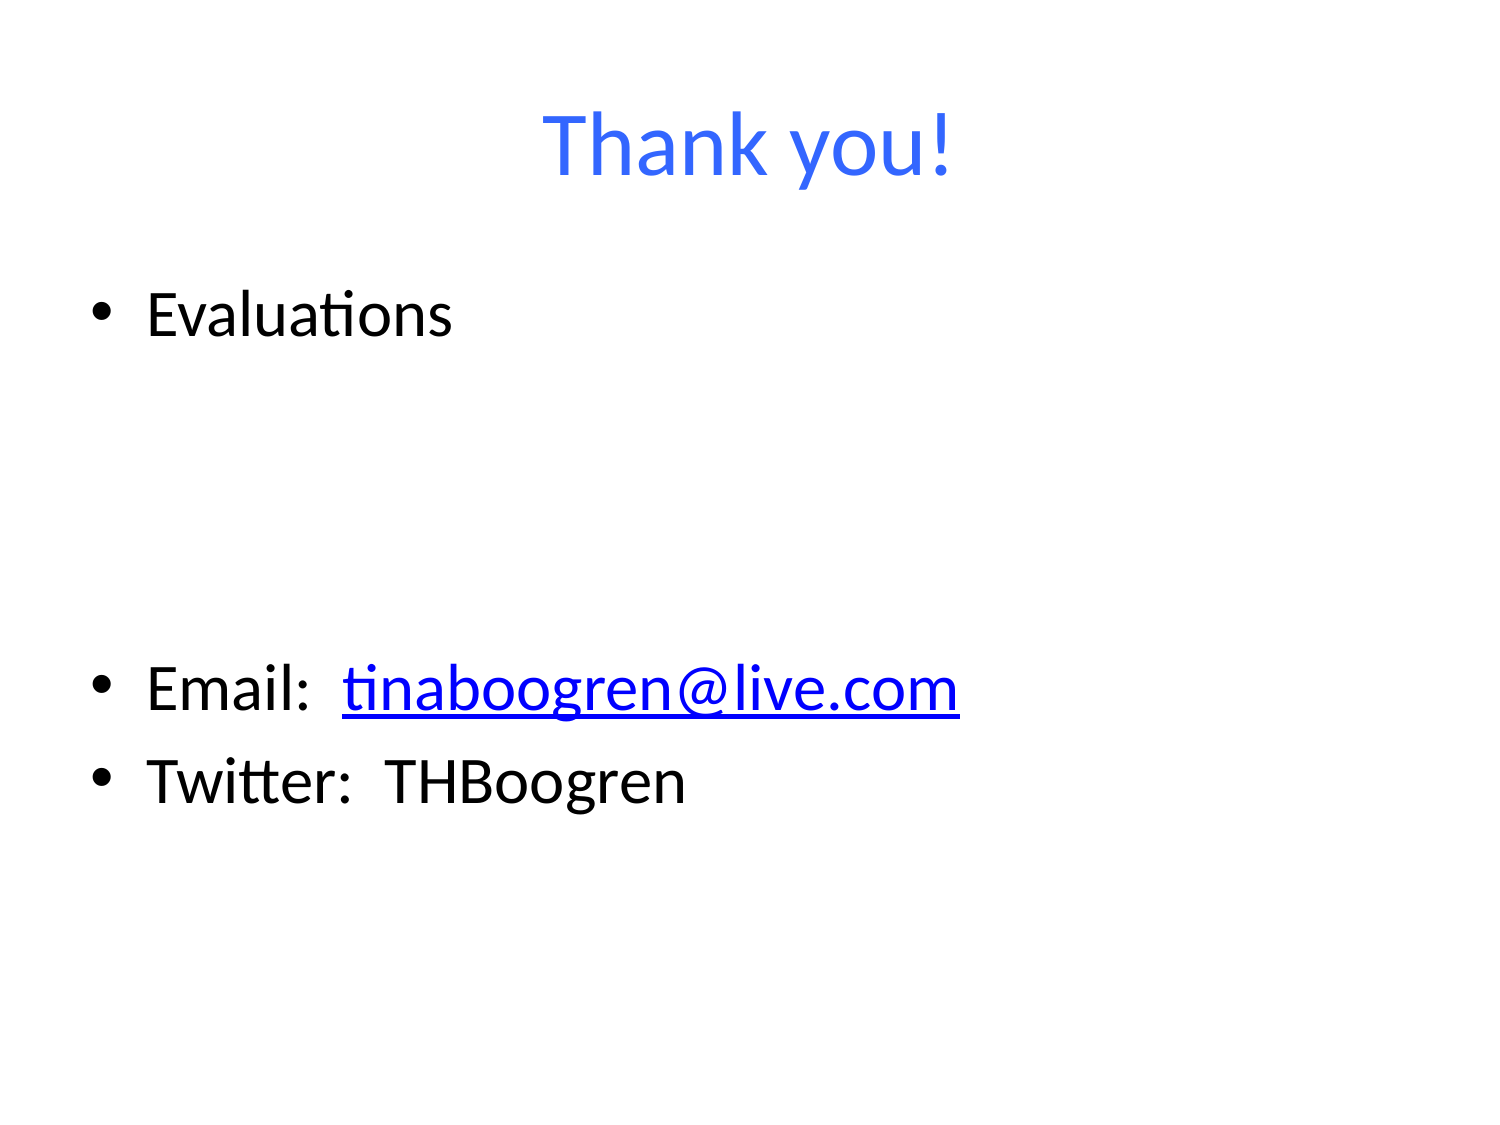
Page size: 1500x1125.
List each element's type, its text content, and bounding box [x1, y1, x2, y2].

list Evaluations Email: tinaboogren@live.com Twitter: THBoogren [75, 262, 1425, 1005]
title Thank you! [75, 45, 1425, 233]
